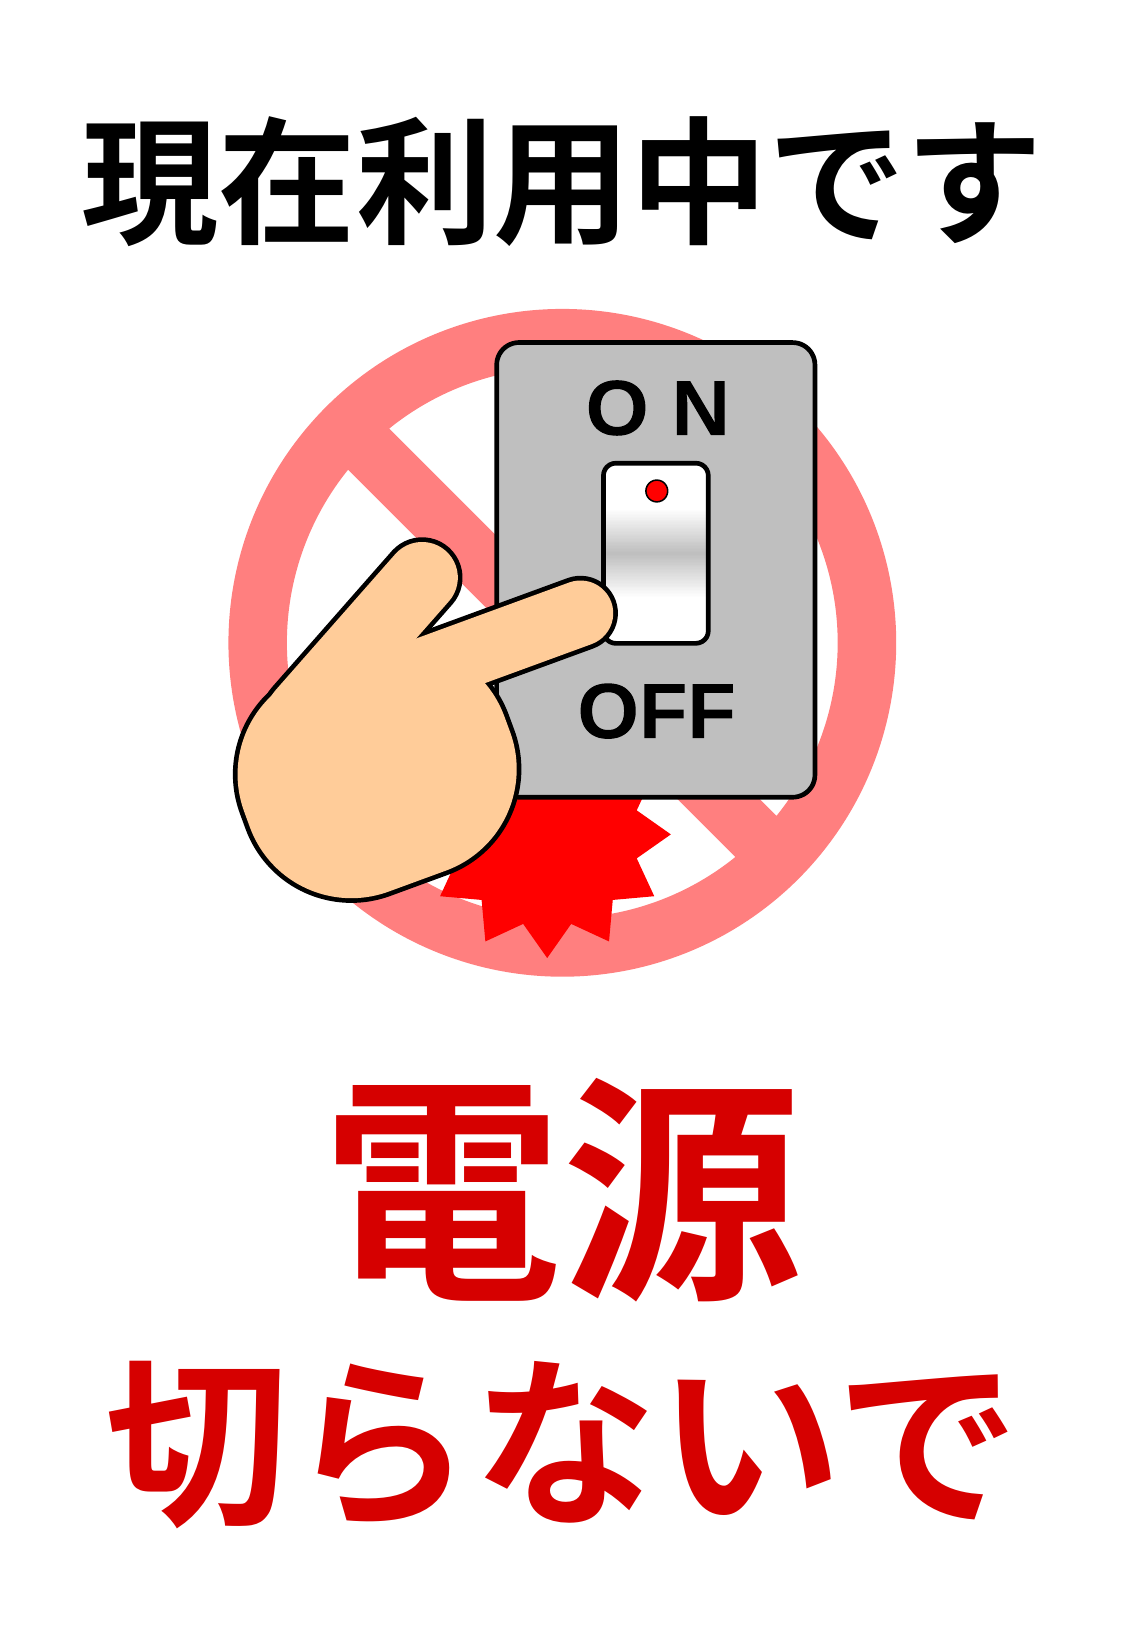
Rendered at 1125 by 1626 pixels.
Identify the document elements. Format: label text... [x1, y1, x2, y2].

text_box 現在利用中です [0, 88, 1125, 269]
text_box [226, 308, 897, 977]
text_box 電源 切らないで [1, 1033, 1125, 1556]
